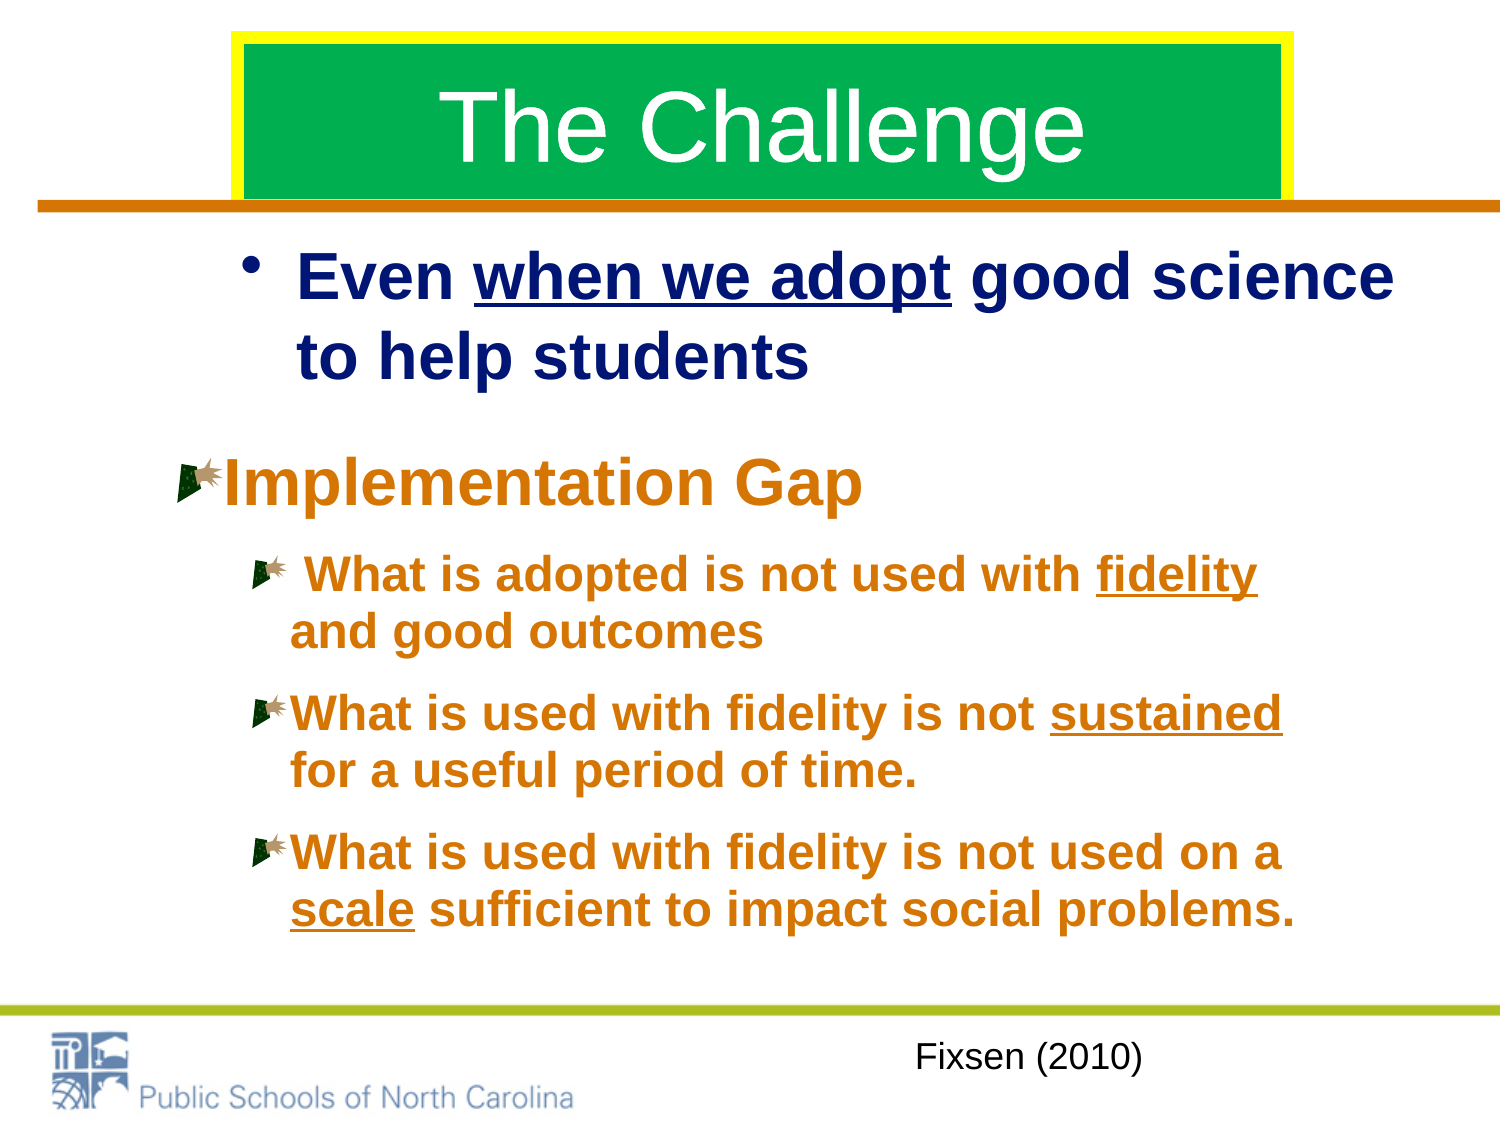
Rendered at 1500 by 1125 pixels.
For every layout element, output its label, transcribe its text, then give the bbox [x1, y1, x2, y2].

list Even when we adopt good science to help students [224, 224, 1451, 551]
picture [0, 1, 1500, 1124]
text_box Implementation Gap What is adopted is not used with fidelity and good outcomes What is used with fidelity is not sustained for a useful period of time. What is used with fidelity is not used on a scale sufficient to impact social problems. [162, 437, 1338, 946]
text_box [37, 199, 1500, 213]
text_box Fixsen (2010) [899, 1024, 1213, 1085]
title The Challenge [237, 37, 1288, 199]
